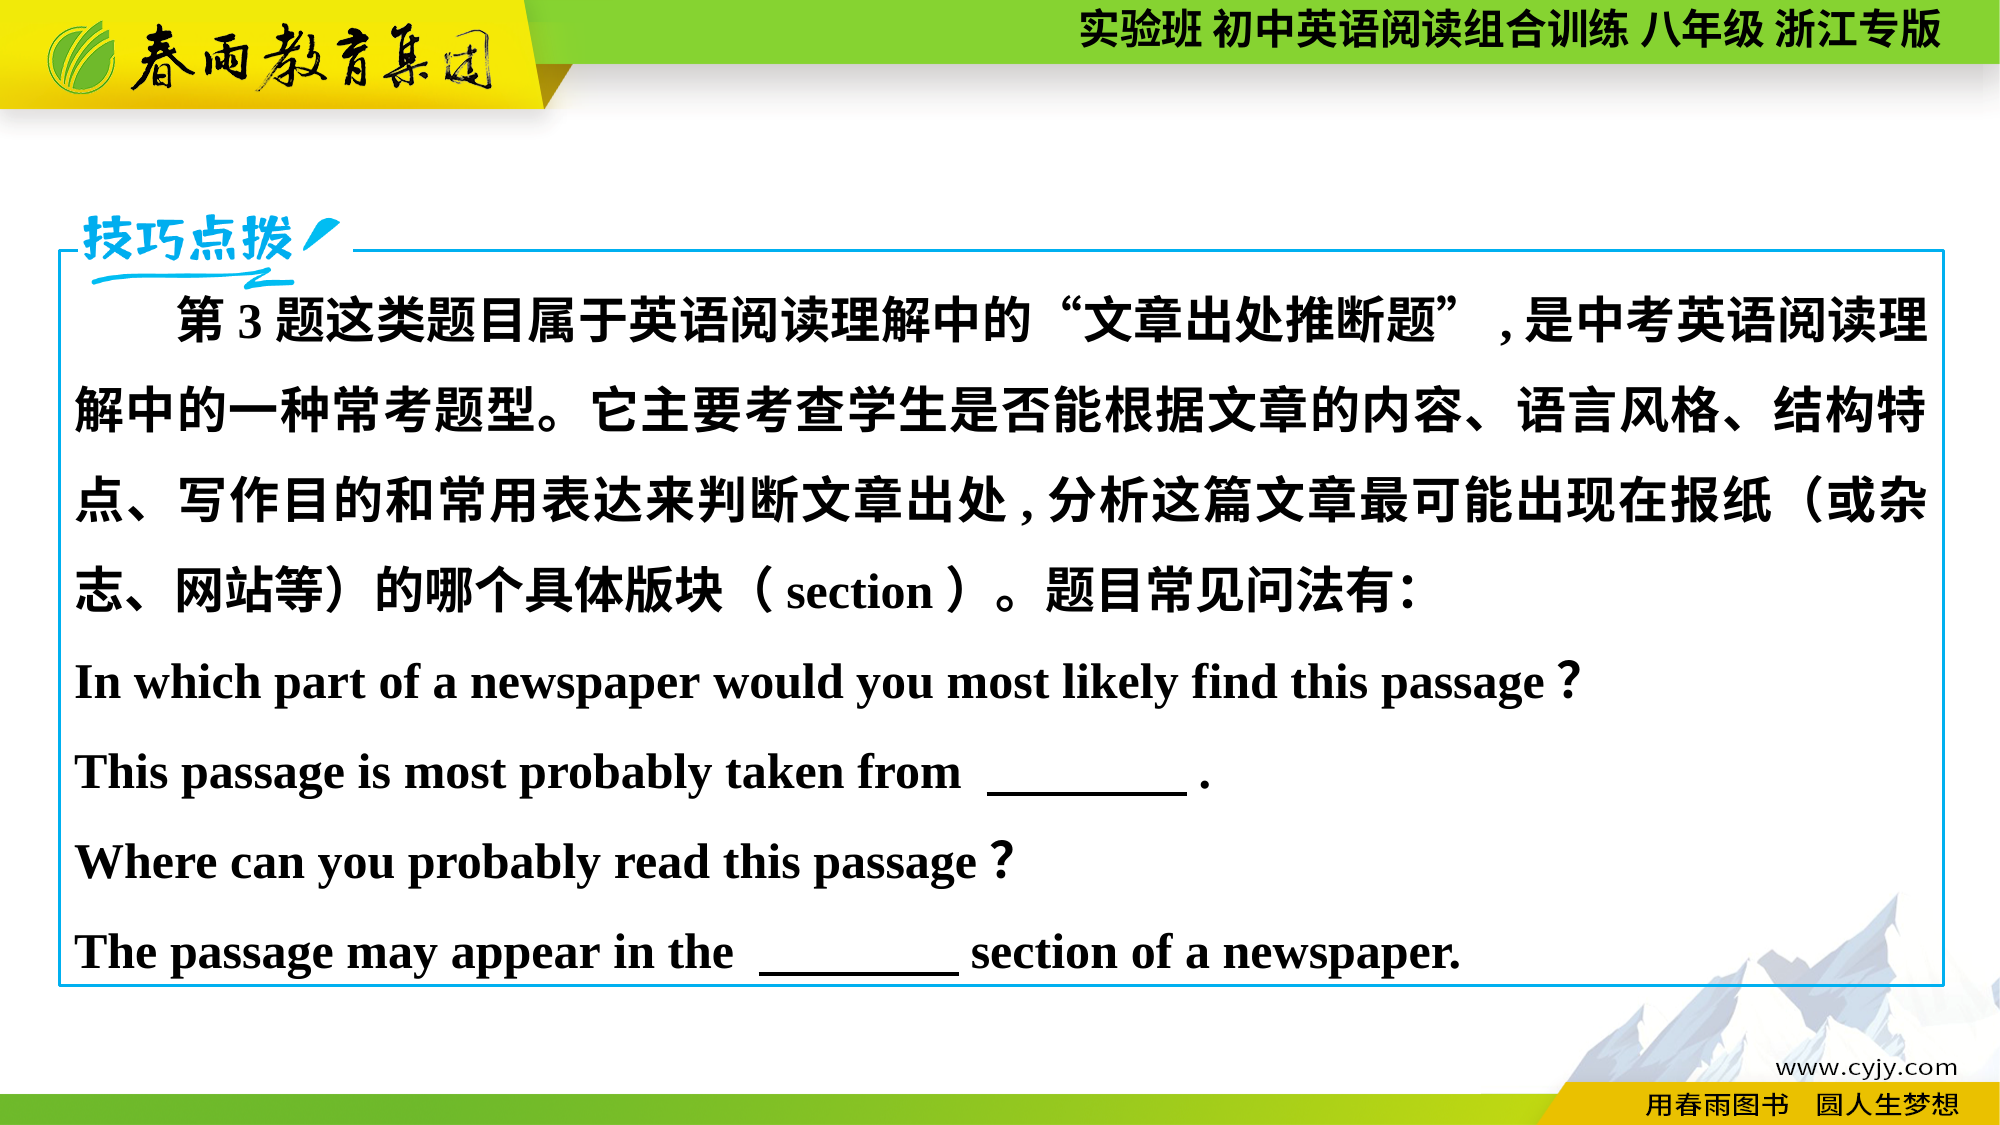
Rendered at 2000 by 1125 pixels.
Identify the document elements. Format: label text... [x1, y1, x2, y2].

picture [0, 0, 2000, 1125]
text_box 第3题这类题目属于英语阅读理解中的“文章出处推断题”,是中考英语阅读理解中的一种常考题型。它主要考查学生是否能根据文章的内容、语言风格、结构特点、写作目的和常用表达来判断文章出处,分析这篇文章最可能出现在报纸（或杂志、网站等）的哪个具体版块（section）。题目常见问法有： In which part of a newspaper would you most likely find this passage？ This passage is most probably taken from . Where can you probably read this passage？ The passage may appear in the section of a newspaper. [59, 250, 1944, 986]
